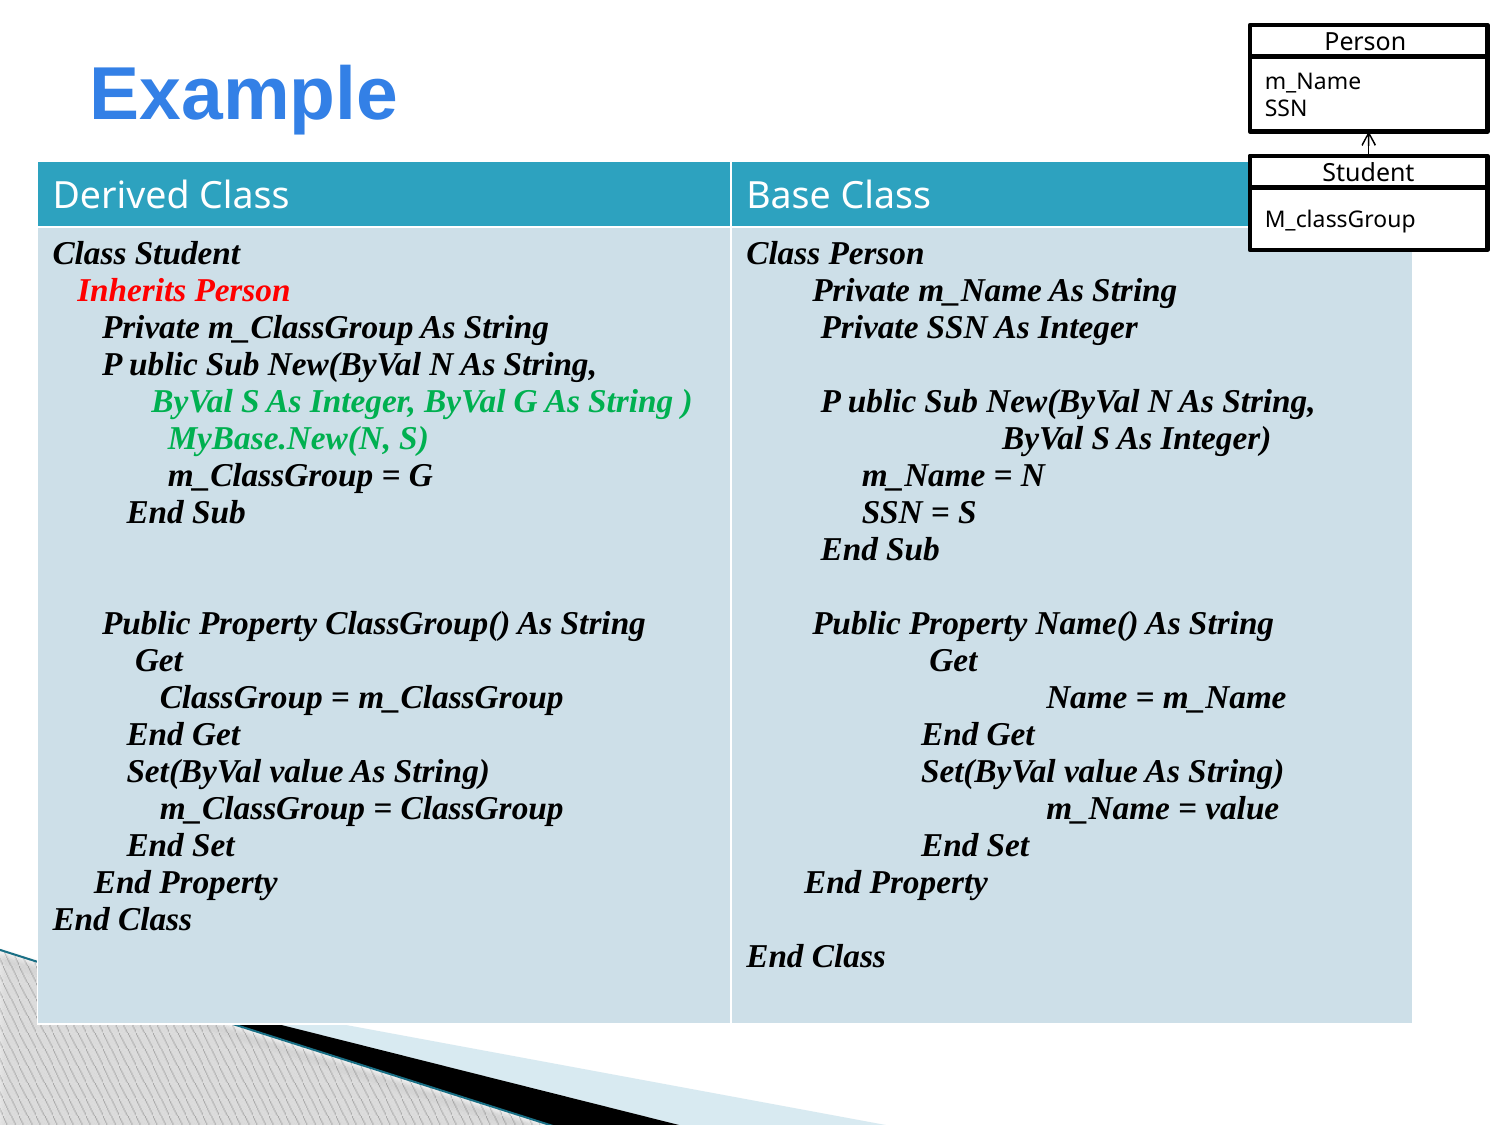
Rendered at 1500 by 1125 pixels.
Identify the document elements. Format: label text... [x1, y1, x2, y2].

table_header Base Class [732, 162, 1243, 226]
table_cell Class Person Private m_Name As String Private SSN As Integer P ublic Sub New(ByVal N As String, ByVal S As Integer) m_Name = N SSN = S End Sub Public Property Name() As String Get Name = m_Name End Get Set(ByVal value As String) m_Name = value End Set End Property End Class [732, 228, 1412, 1023]
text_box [1249, 24, 1488, 251]
title Example [75, 0, 1425, 160]
table_header Derived Class [38, 162, 730, 226]
table_cell Class Student Inherits Person Private m_ClassGroup As String P ublic Sub New(ByVal N As String, ByVal S As Integer, ByVal G As String ) MyBase.New(N, S) m_ClassGroup = G End Sub Public Property ClassGroup() As String Get ClassGroup = m_ClassGroup End Get Set(ByVal value As String) m_ClassGroup = ClassGroup End Set End Property End Class [38, 228, 730, 1023]
